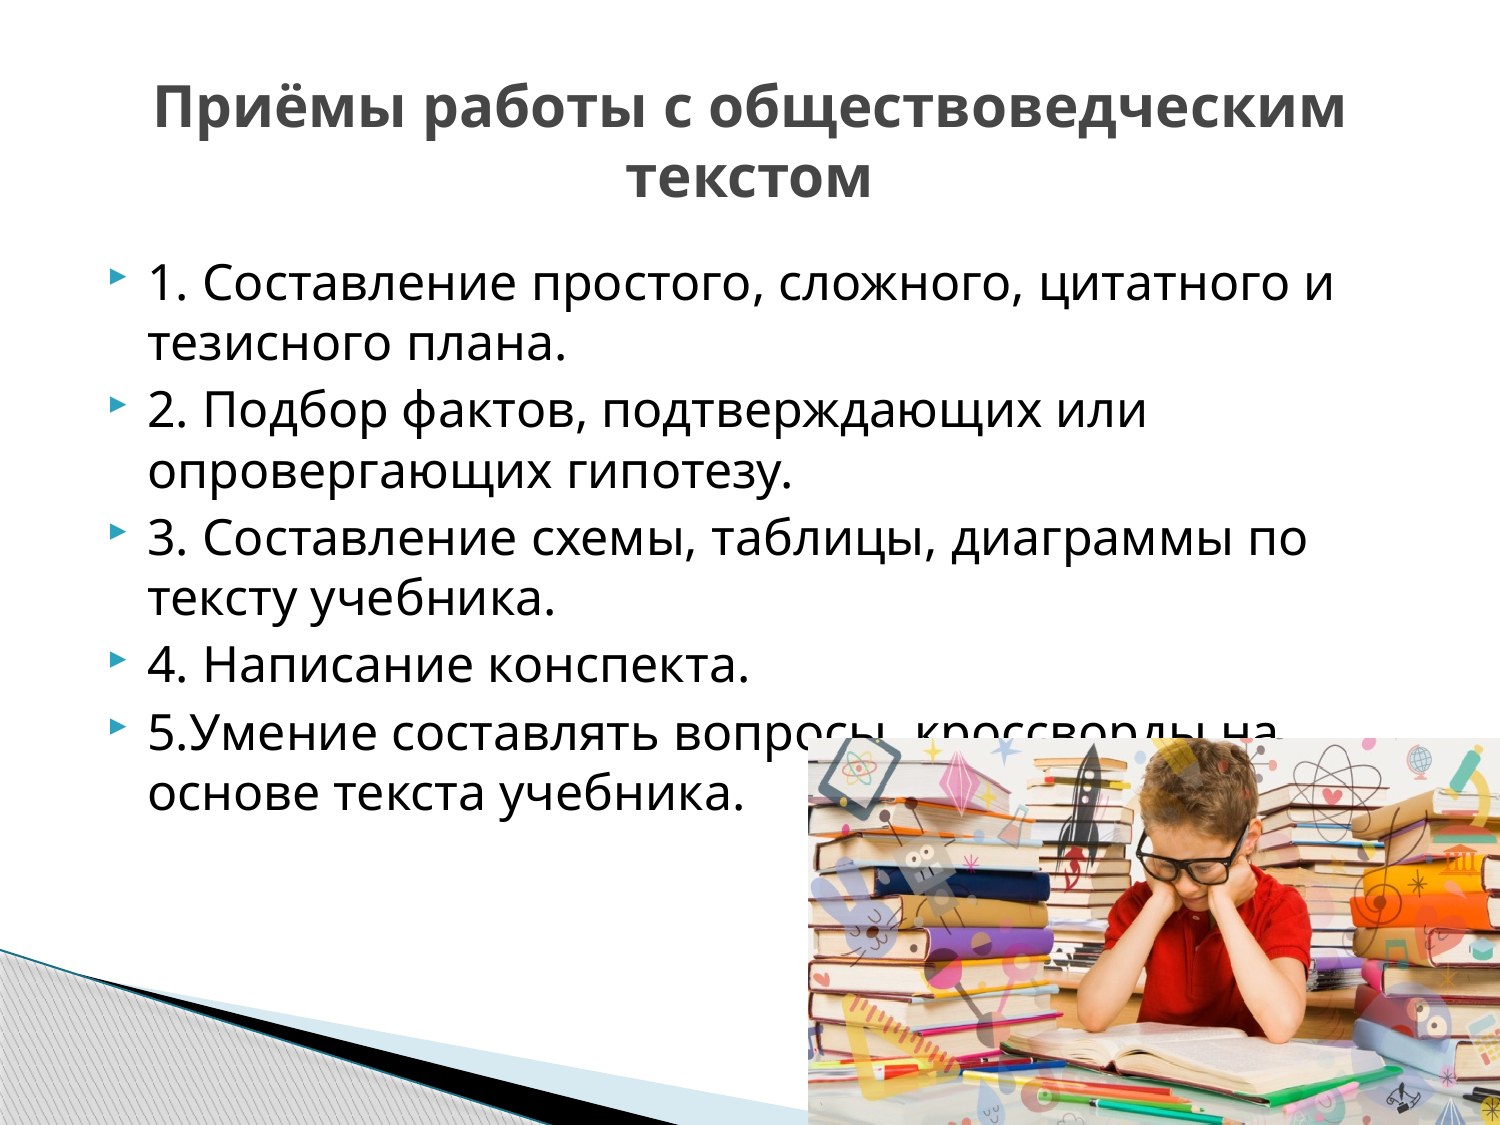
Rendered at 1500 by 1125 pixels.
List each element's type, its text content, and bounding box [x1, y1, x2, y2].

list 1. Составление простого, сложного, цитатного и тезисного плана. 2. Подбор фактов, подтверждающих или опровергающих гипотезу. 3. Составление схемы, таблицы, диаграммы по тексту учебника. 4. Написание конспекта. 5.Умение составлять вопросы, кроссворды на основе текста учебника. [75, 243, 1425, 832]
picture [808, 737, 1500, 1125]
title Приёмы работы с обществоведческим текстом [75, 45, 1425, 233]
